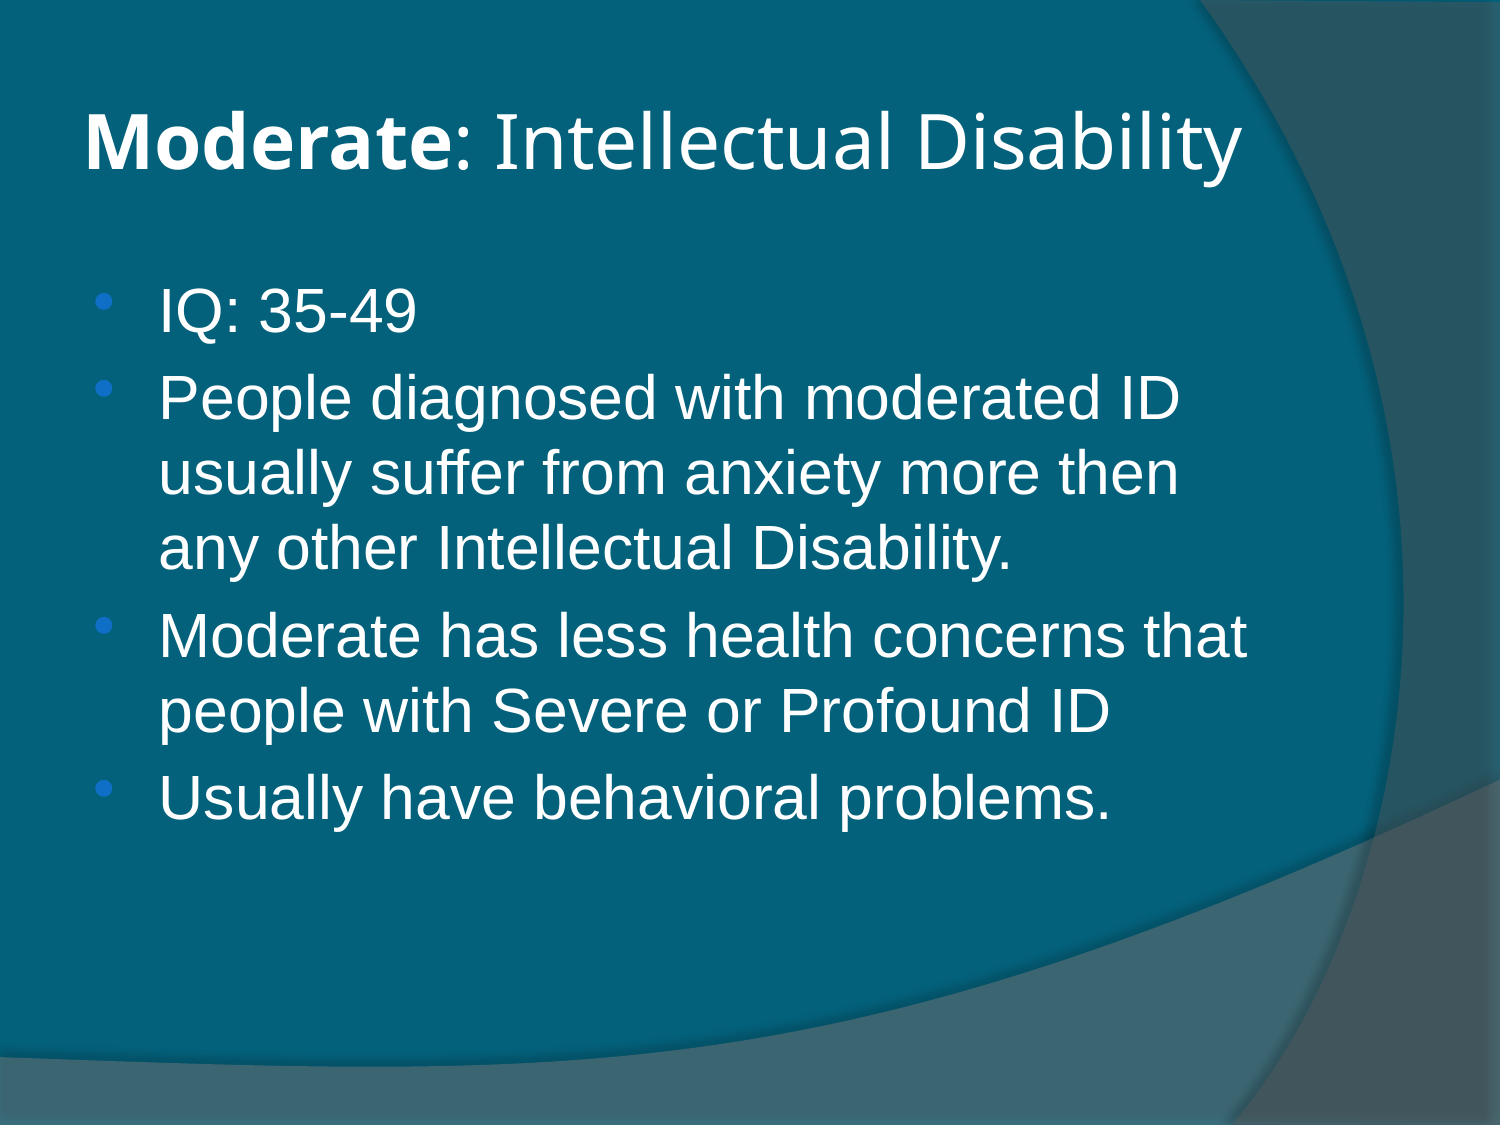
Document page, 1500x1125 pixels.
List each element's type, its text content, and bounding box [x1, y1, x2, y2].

list IQ: 35-49 People diagnosed with moderated ID usually suffer from anxiety more then any other Intellectual Disability. Moderate has less health concerns that people with Severe or Profound ID Usually have behavioral problems. [75, 262, 1300, 1005]
title Moderate: Intellectual Disability [75, 45, 1300, 233]
